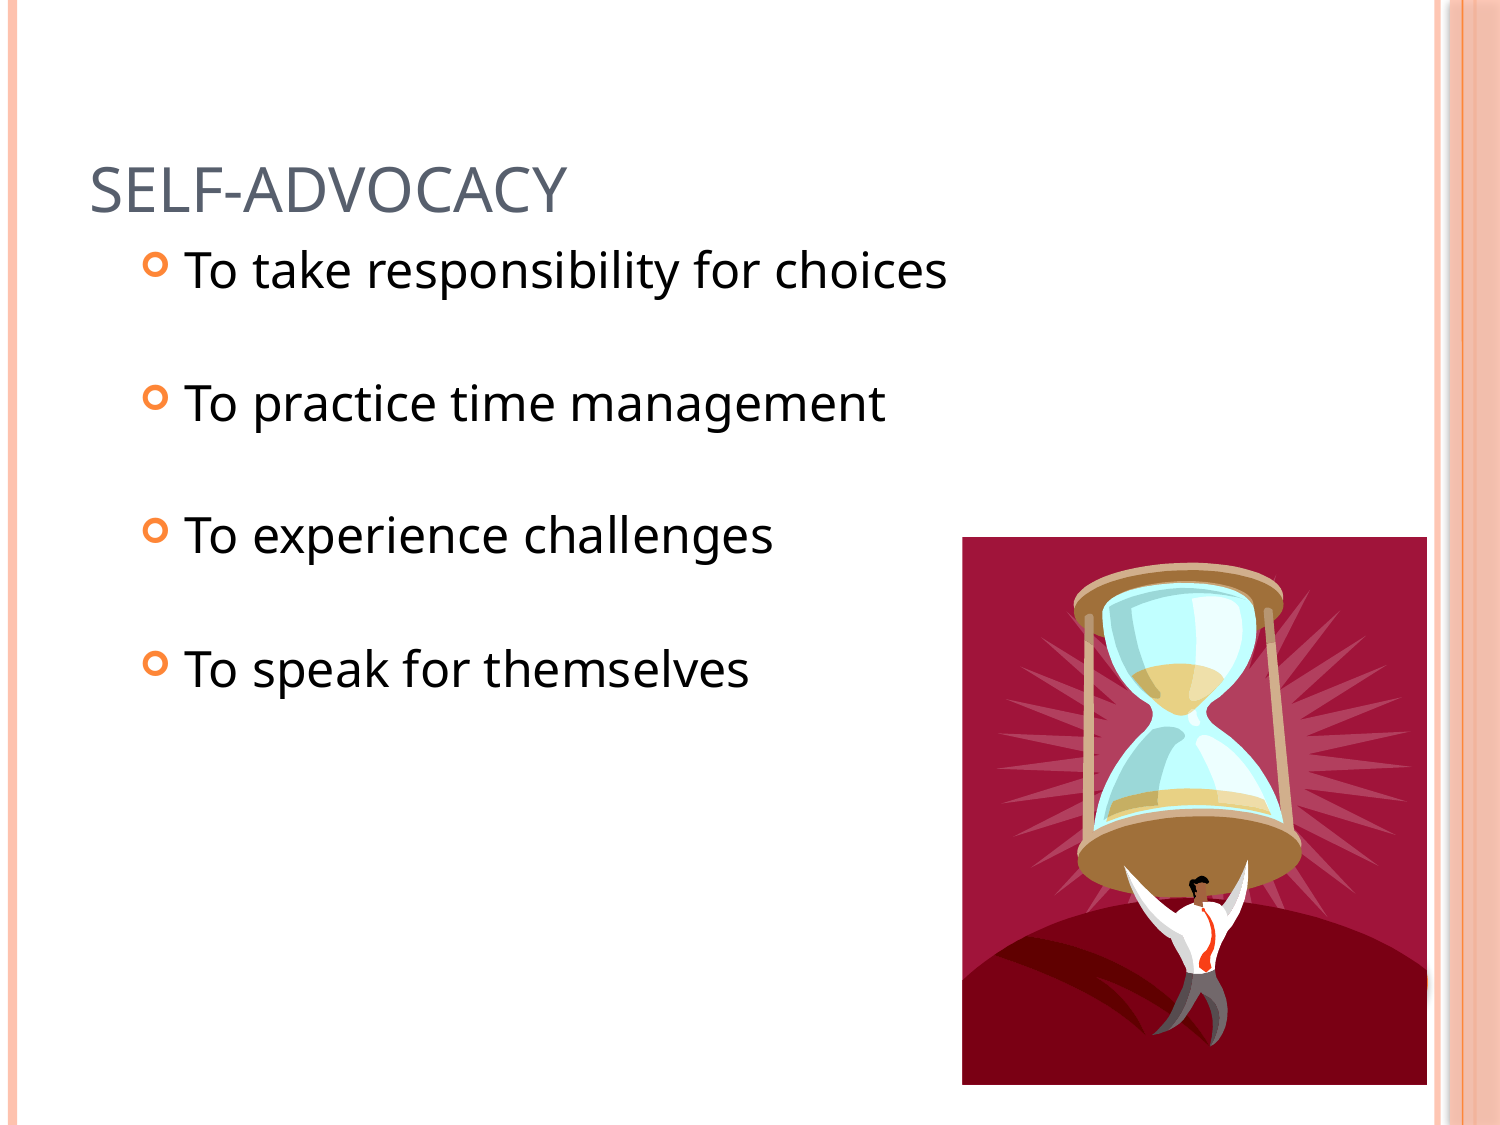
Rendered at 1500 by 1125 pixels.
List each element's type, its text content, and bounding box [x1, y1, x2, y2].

picture [961, 536, 1428, 1085]
list To take responsibility for choices To practice time management To experience challenges To speak for themselves [125, 237, 1375, 1005]
title Self-Advocacy [75, 45, 1300, 233]
